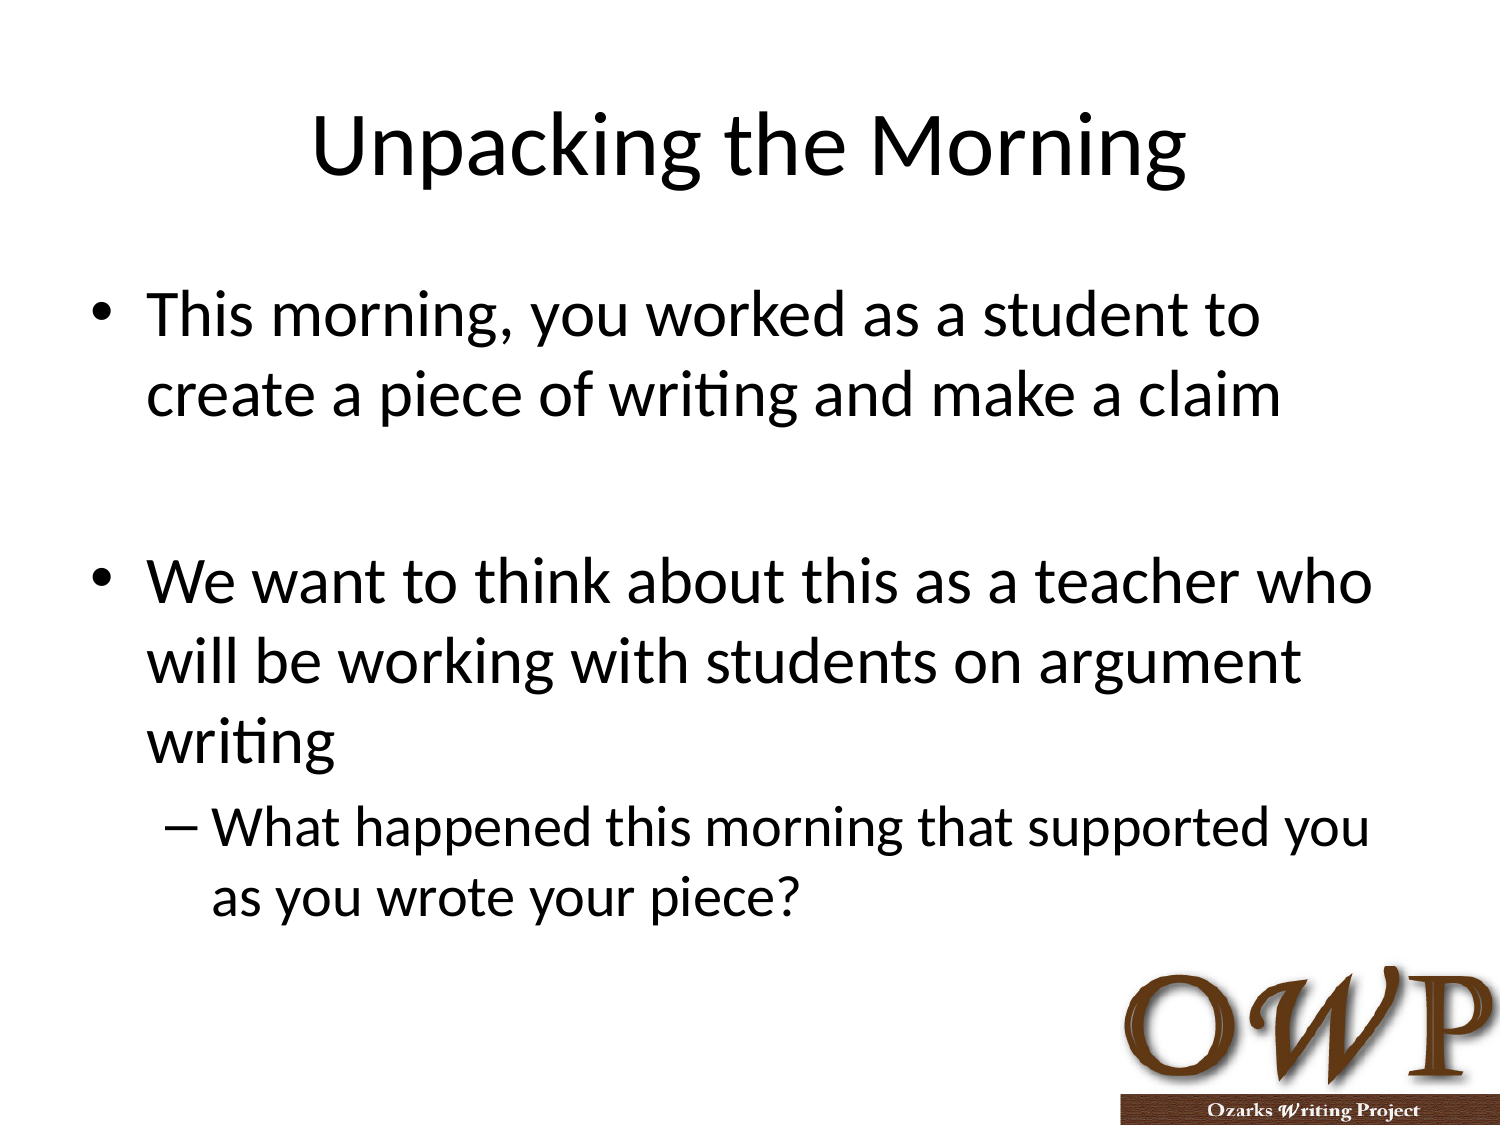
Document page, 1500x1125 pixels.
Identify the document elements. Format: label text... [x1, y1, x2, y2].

picture [1120, 957, 1500, 1125]
title Unpacking the Morning [74, 44, 1426, 233]
list This morning, you worked as a student to create a piece of writing and make a claim We want to think about this as a teacher who will be working with students on argument writing What happened this morning that supported you as you wrote your piece? [74, 262, 1426, 1006]
